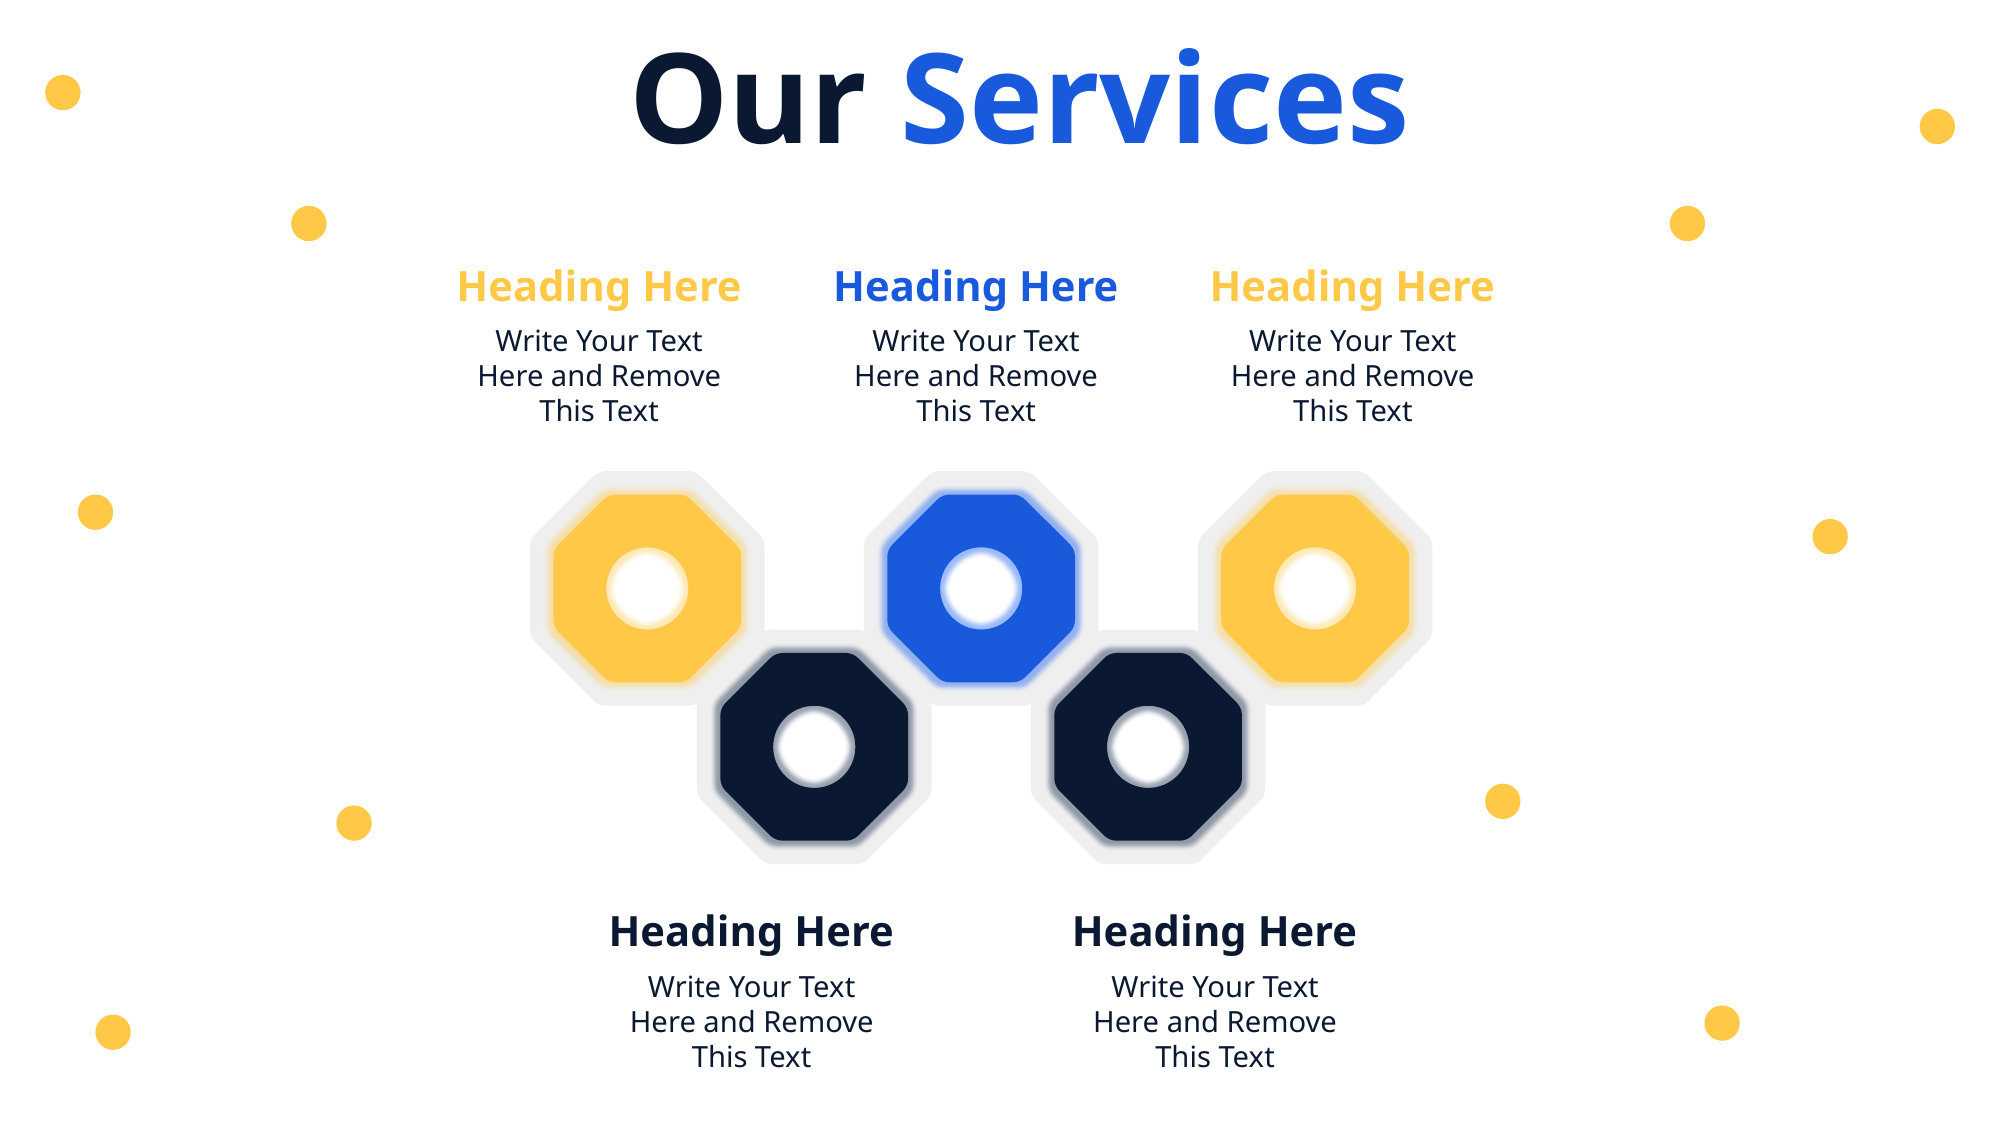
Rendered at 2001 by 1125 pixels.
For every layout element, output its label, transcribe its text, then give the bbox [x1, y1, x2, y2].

text_box [1485, 783, 1521, 819]
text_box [1195, 252, 1510, 437]
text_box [1057, 897, 1372, 1083]
text_box [45, 74, 81, 111]
text_box [336, 805, 372, 841]
text_box [1812, 518, 1848, 555]
text_box Our Services [614, 11, 1425, 177]
text_box [77, 494, 114, 530]
text_box [291, 205, 327, 242]
text_box [1704, 1005, 1740, 1041]
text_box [442, 252, 757, 437]
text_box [528, 469, 1433, 865]
text_box [95, 1014, 131, 1050]
text_box [1919, 108, 1956, 145]
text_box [818, 252, 1133, 437]
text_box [594, 897, 909, 1083]
text_box [1669, 205, 1706, 242]
